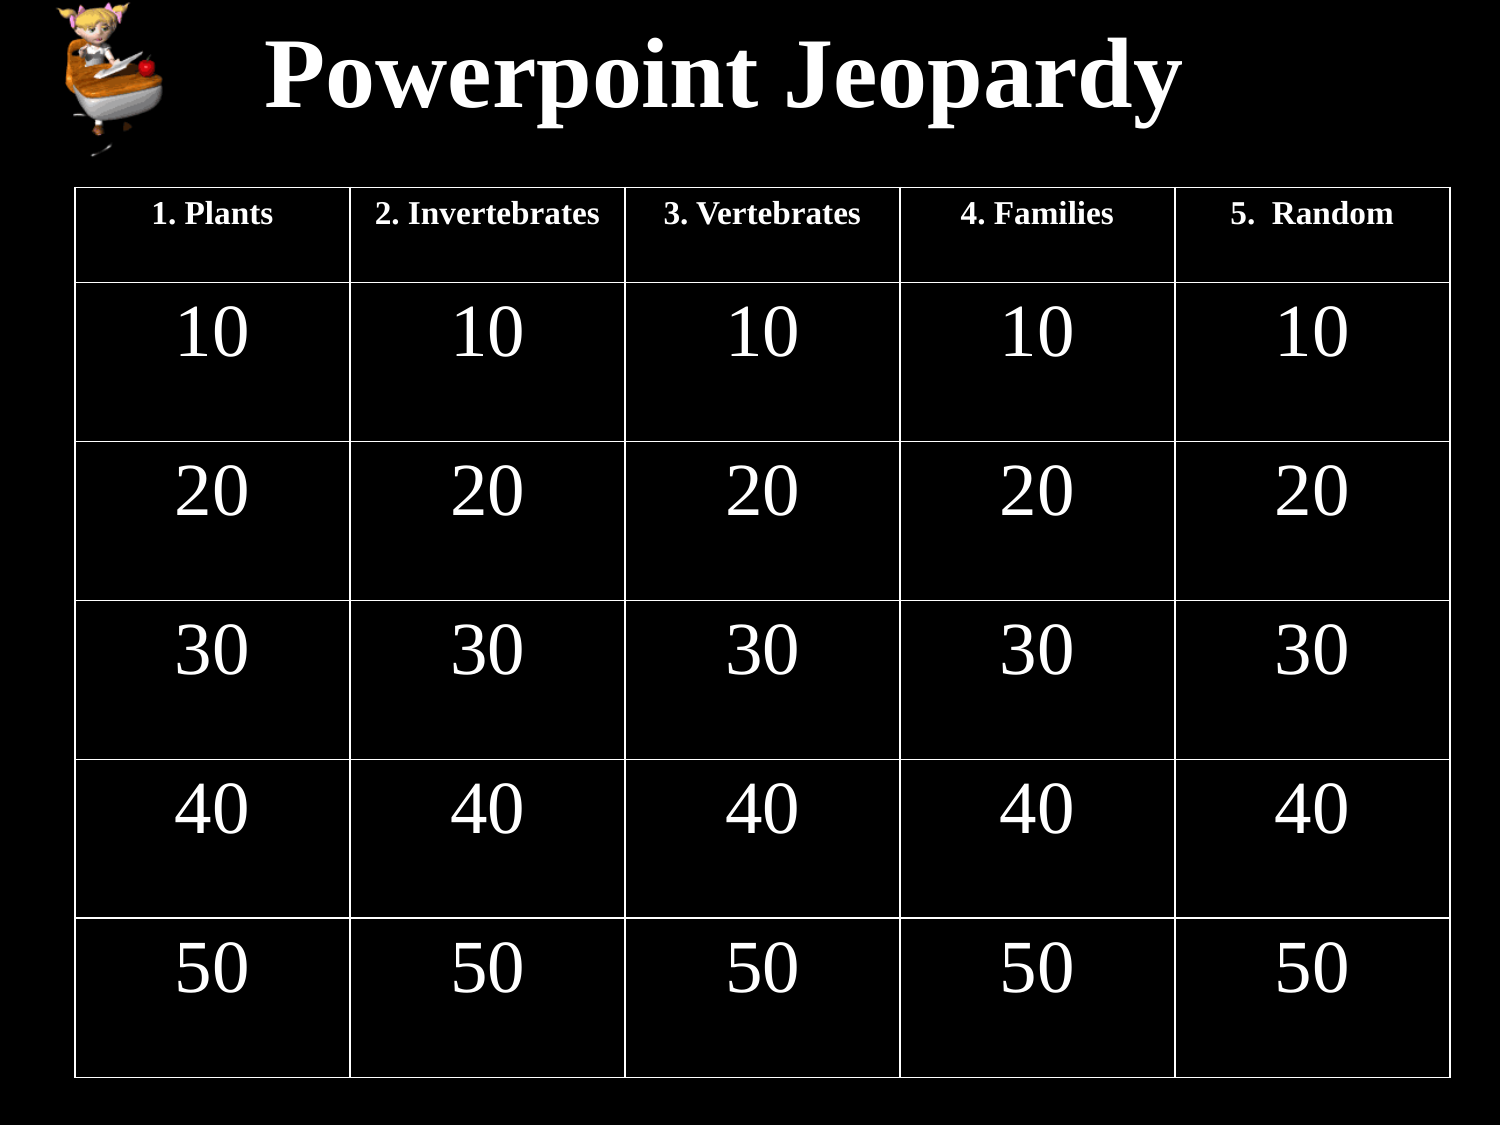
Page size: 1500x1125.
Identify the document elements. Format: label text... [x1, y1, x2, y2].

table_cell 40 [626, 760, 899, 917]
table_cell 10 [626, 283, 899, 441]
table_cell 50 [76, 919, 349, 1077]
table_cell 10 [76, 283, 349, 441]
table_header 5. Random [1176, 188, 1449, 282]
table_cell 30 [351, 601, 624, 759]
table_cell 50 [901, 919, 1174, 1077]
table_cell 50 [626, 919, 899, 1077]
table_cell 40 [76, 760, 349, 917]
table_cell 40 [351, 760, 624, 917]
text_box Powerpoint Jeopardy [249, 0, 1225, 135]
table_cell 20 [626, 442, 899, 600]
table_cell 30 [1176, 601, 1449, 759]
table_cell 20 [76, 442, 349, 600]
table_cell 50 [1176, 919, 1449, 1077]
table_header 2. Invertebrates [351, 188, 624, 282]
table_cell 10 [1176, 283, 1449, 441]
table_cell 20 [351, 442, 624, 600]
table_cell 10 [901, 283, 1174, 441]
table_cell 30 [901, 601, 1174, 759]
table_cell 20 [1176, 442, 1449, 600]
table_cell 40 [1176, 760, 1449, 917]
table_cell 10 [351, 283, 624, 441]
table_cell 50 [351, 919, 624, 1077]
table_cell 30 [626, 601, 899, 759]
table_header 1. Plants [76, 188, 349, 282]
table_cell 20 [901, 442, 1174, 600]
table_header 3. Vertebrates [626, 188, 899, 282]
table_cell 40 [901, 760, 1174, 917]
picture [49, 0, 207, 188]
table_cell 30 [76, 601, 349, 759]
table_header 4. Families [901, 188, 1174, 282]
